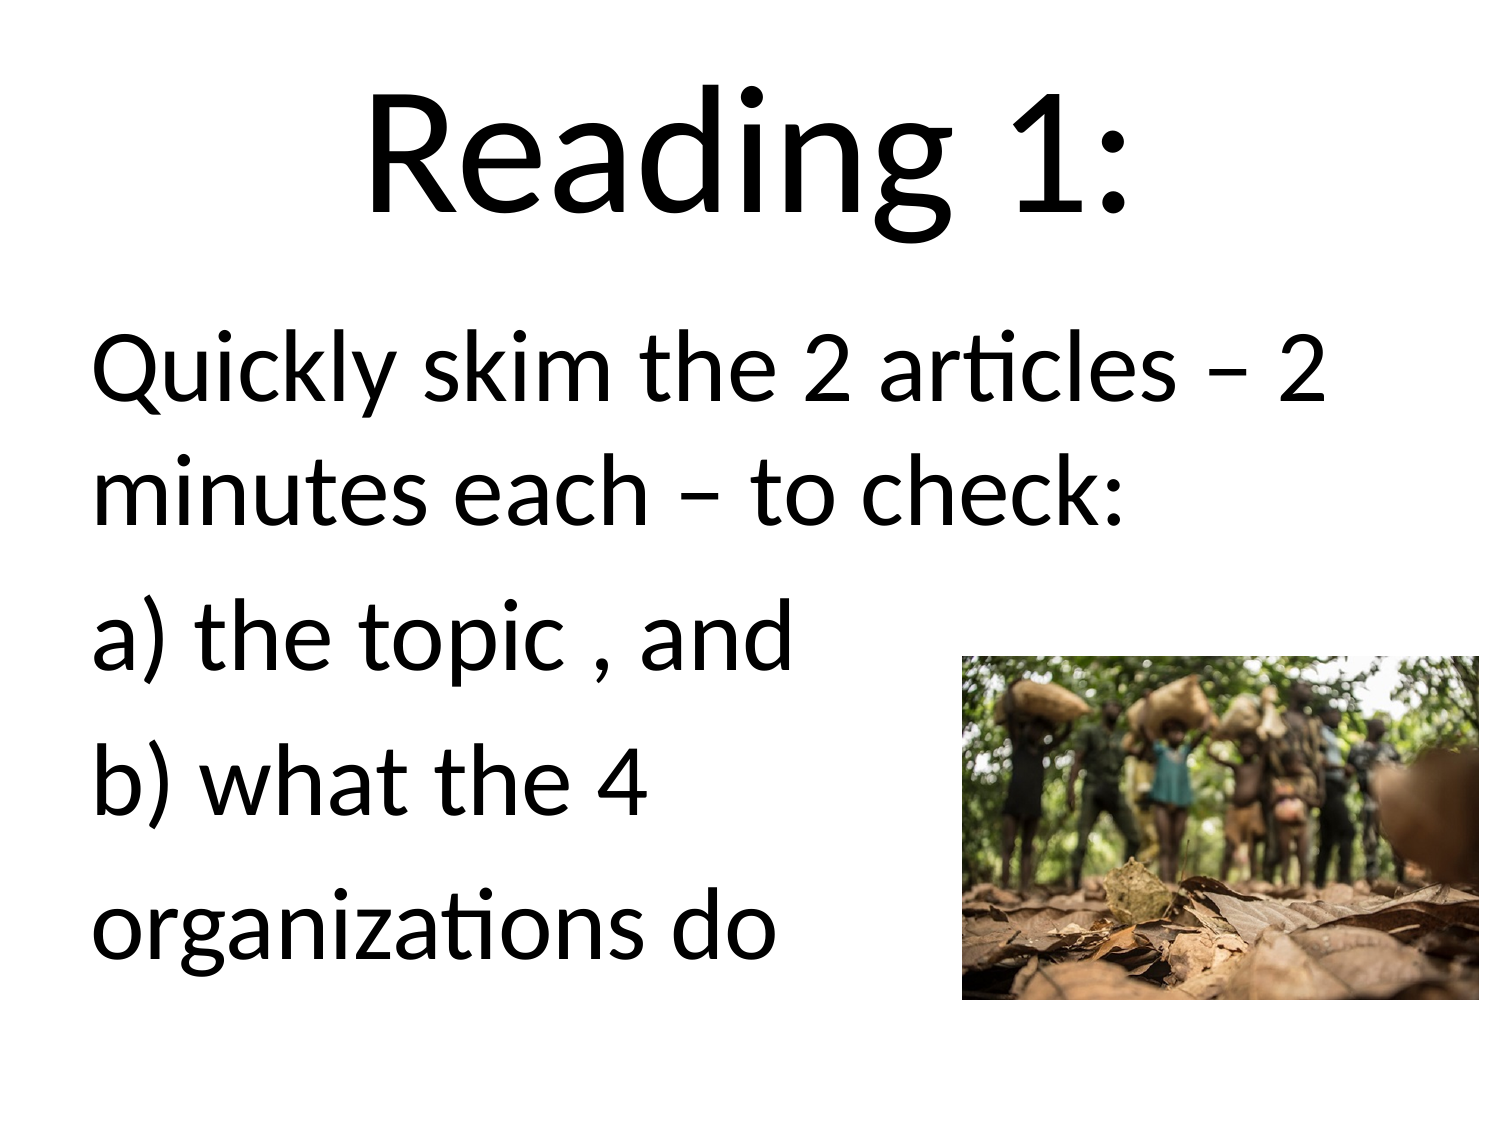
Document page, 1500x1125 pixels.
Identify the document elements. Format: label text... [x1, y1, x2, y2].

list Quickly skim the 2 articles – 2 minutes each – to check: a) the topic , and b) what the 4 organizations do [75, 290, 1425, 1005]
picture [962, 656, 1479, 1000]
title Reading 1: [75, 45, 1425, 233]
